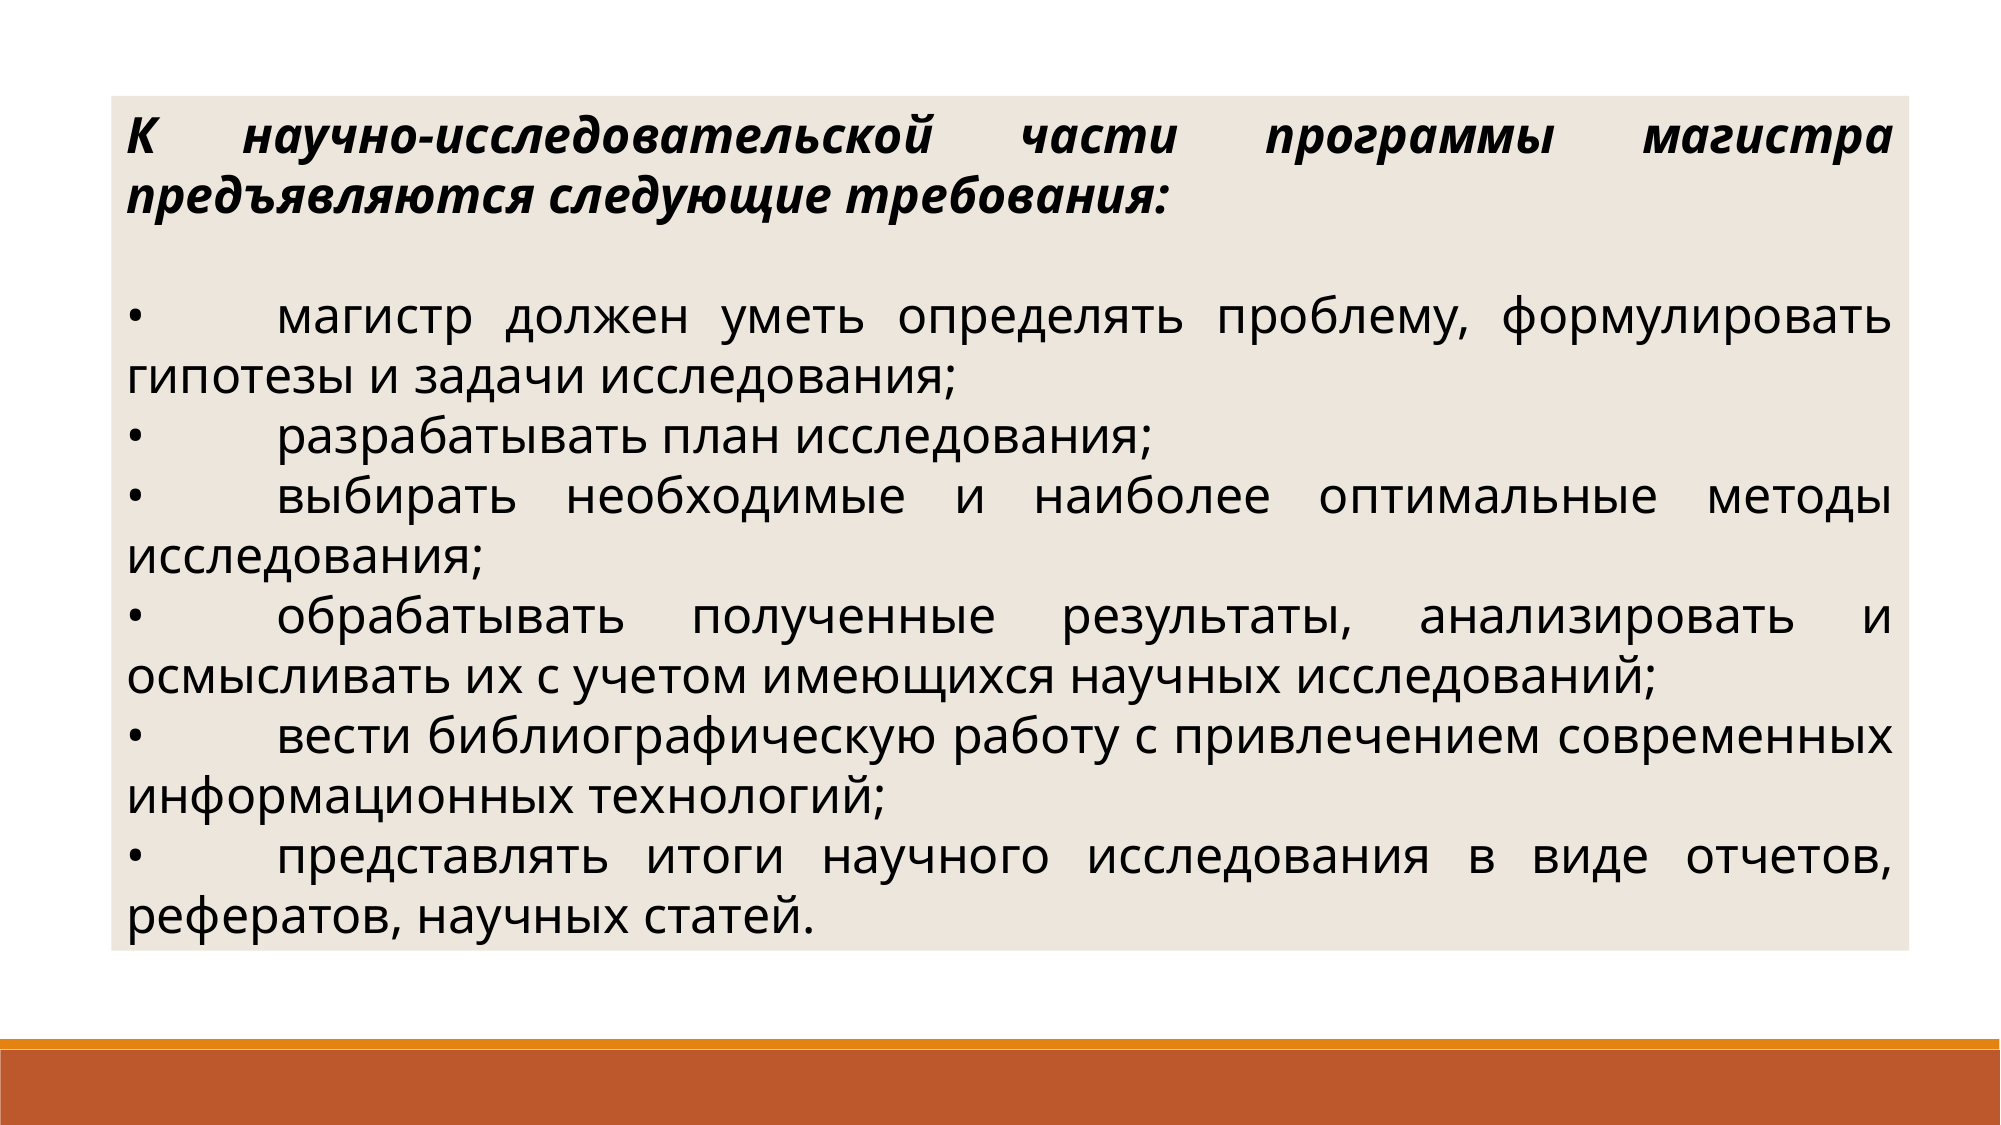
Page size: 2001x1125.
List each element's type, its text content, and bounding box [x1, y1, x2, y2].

text_box К научно-исследовательской части программы магистра предъявляются следующие требования: • магистр должен уметь определять проблему, формулировать гипотезы и задачи исследования; • разрабатывать план исследования; • выбирать необходимые и наиболее оптимальные методы исследования; • обрабатывать полученные результаты, анализировать и осмысливать их с учетом имеющихся научных исследований; • вести библиографическую работу с привлечением современных информационных технологий; • представлять итоги научного исследования в виде отчетов, рефератов, научных статей. [111, 95, 1910, 951]
